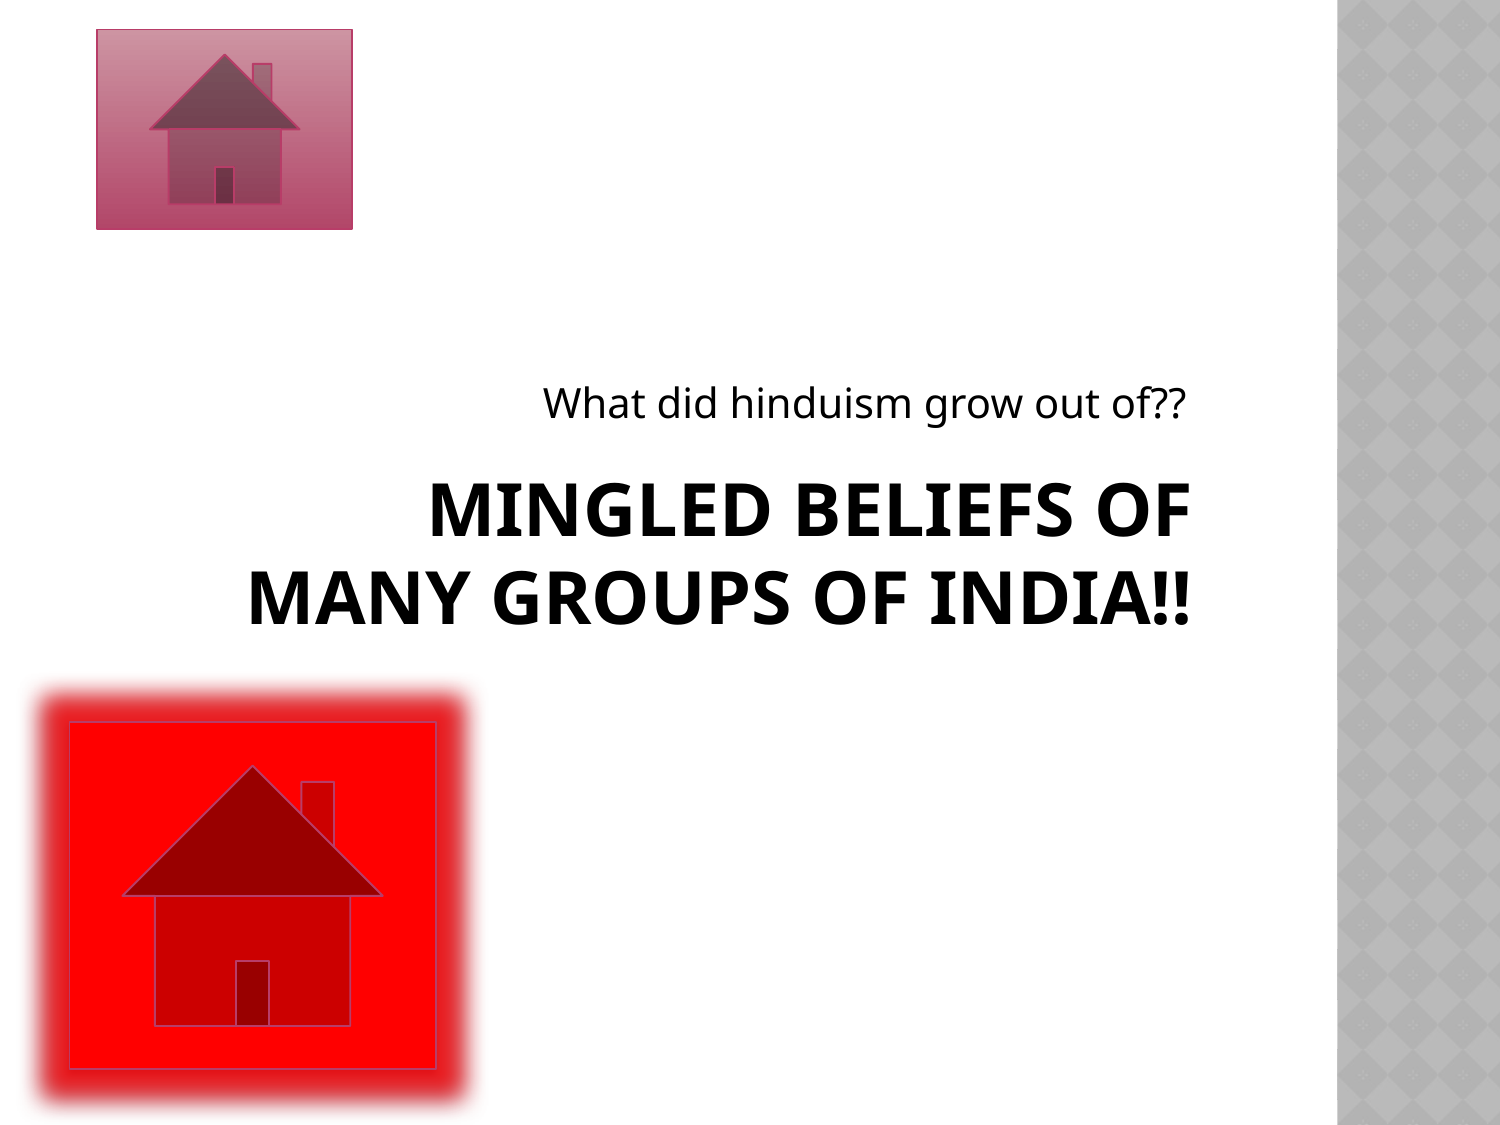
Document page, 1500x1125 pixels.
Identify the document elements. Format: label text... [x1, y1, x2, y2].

title Mingled beliefs of many groups of India!! [174, 462, 1202, 687]
list What did hinduism grow out of?? [174, 312, 1202, 435]
text_box [96, 29, 353, 230]
text_box [69, 721, 437, 1070]
